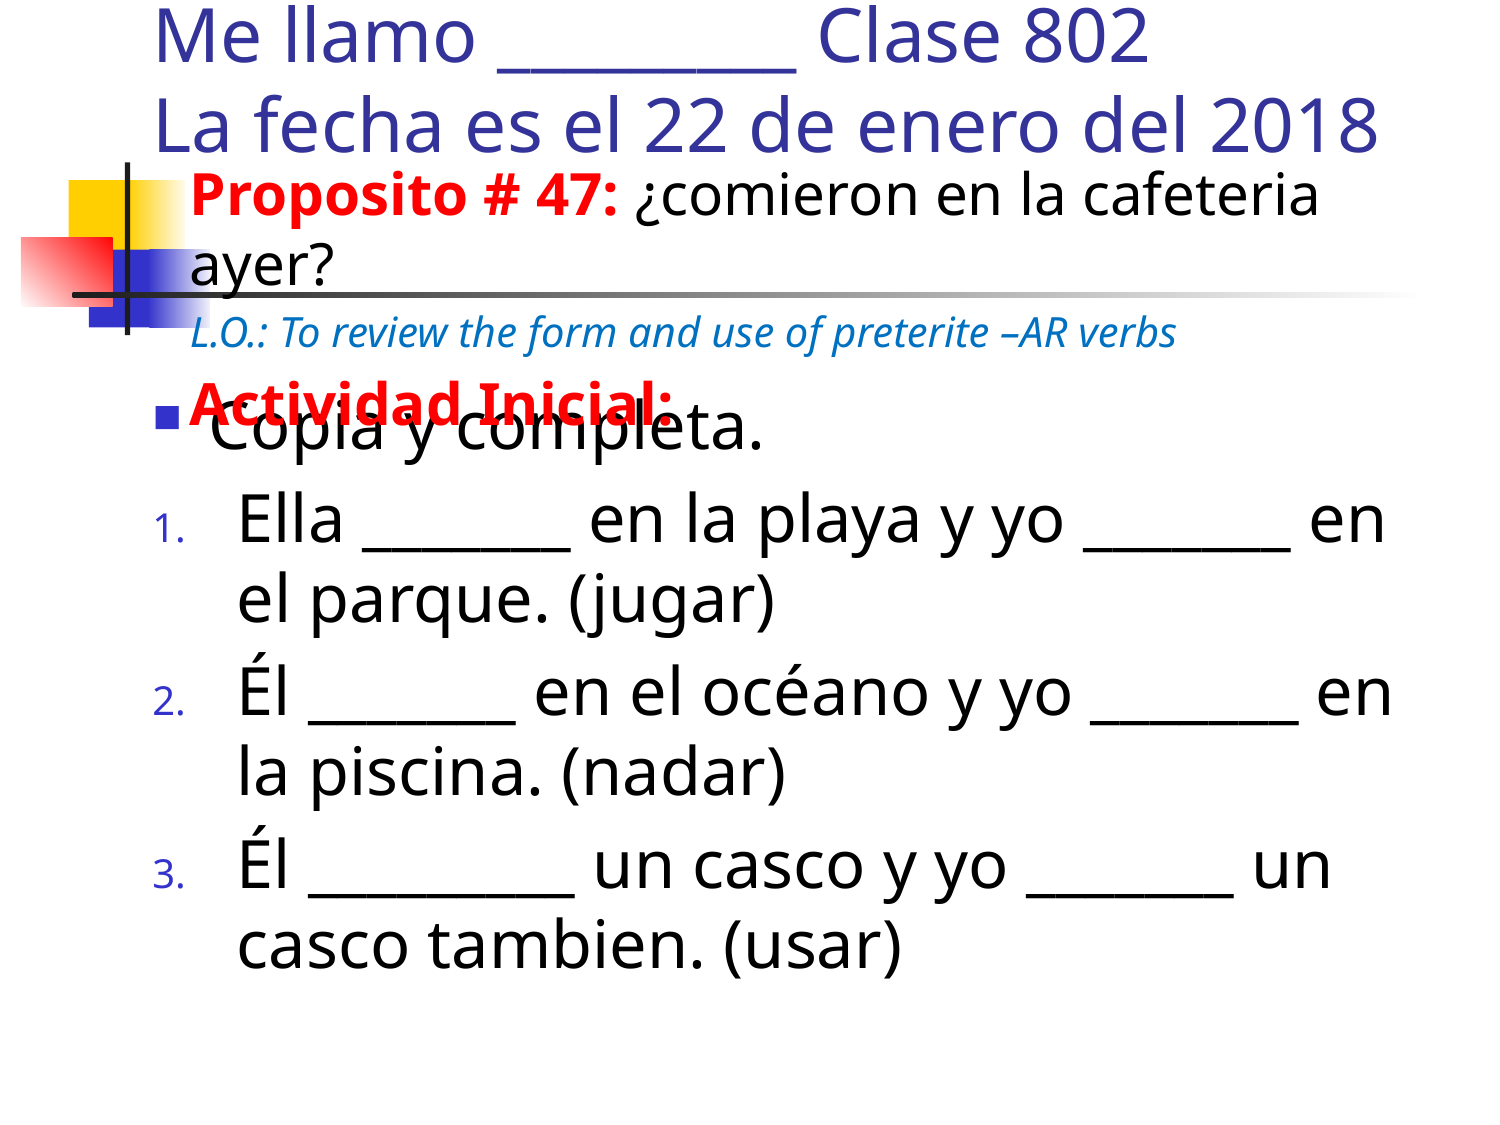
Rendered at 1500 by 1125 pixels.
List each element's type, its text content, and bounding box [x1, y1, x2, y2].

text_box Me llamo _________ Clase 802 La fecha es el 22 de enero del 2018 [137, 0, 1488, 175]
text_box Proposito # 47: ¿comieron en la cafeteria ayer? L.O.: To review the form and use of preterite –AR verbs Actividad Inicial: [174, 149, 1494, 433]
list Copia y completa. Ella _______ en la playa y yo _______ en el parque. (jugar) Él _______ en el océano y yo _______ en la piscina. (nadar) Él _________ un casco y yo _______ un casco tambien. (usar) [137, 375, 1425, 1100]
